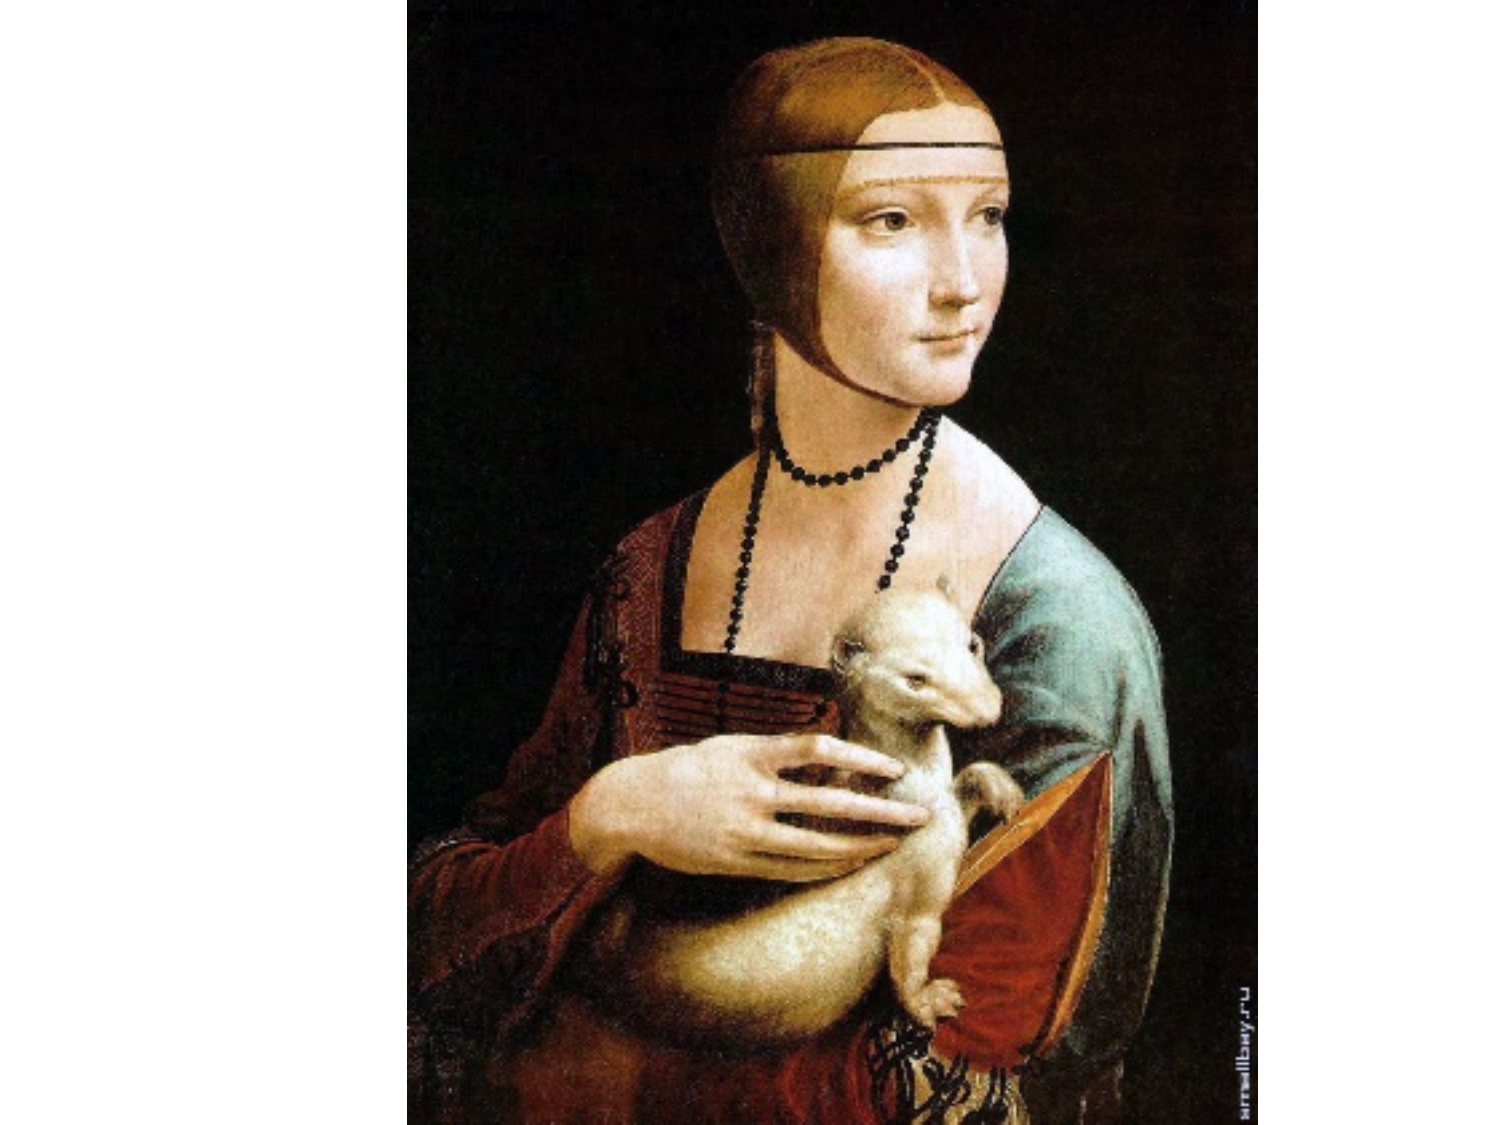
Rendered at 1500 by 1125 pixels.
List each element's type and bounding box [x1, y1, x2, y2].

picture [407, 0, 1258, 1125]
